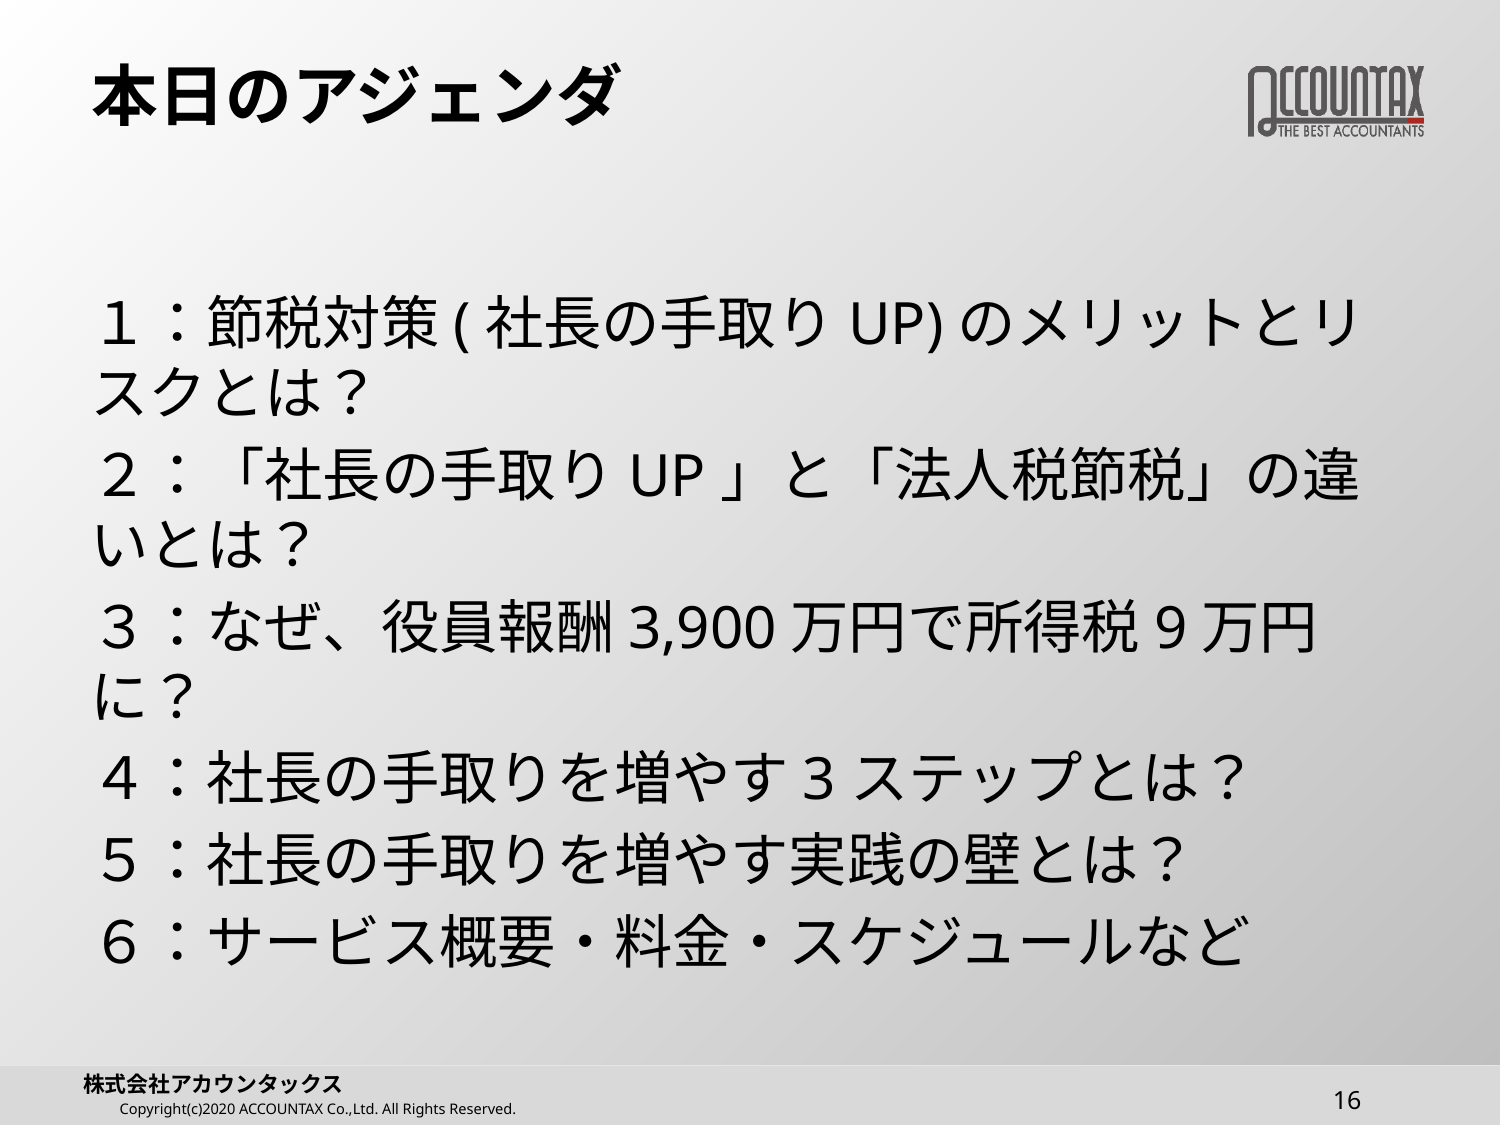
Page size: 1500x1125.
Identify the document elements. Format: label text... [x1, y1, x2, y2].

text_box １：節税対策(社長の手取りUP)のメリットとリスクとは？ ２：「社長の手取りUP」と「法人税節税」の違いとは？ ３：なぜ、役員報酬3,900万円で所得税9万円に？ ４：社長の手取りを増やす3ステップとは？ ５：社長の手取りを増やす実践の壁とは？ ６：サービス概要・料金・スケジュールなど [74, 278, 1425, 1022]
slide_number 16 [1269, 1077, 1425, 1125]
text_box 本日のアジェンダ [76, 31, 1353, 157]
picture [1247, 66, 1424, 137]
text_box [0, 0, 1500, 1065]
